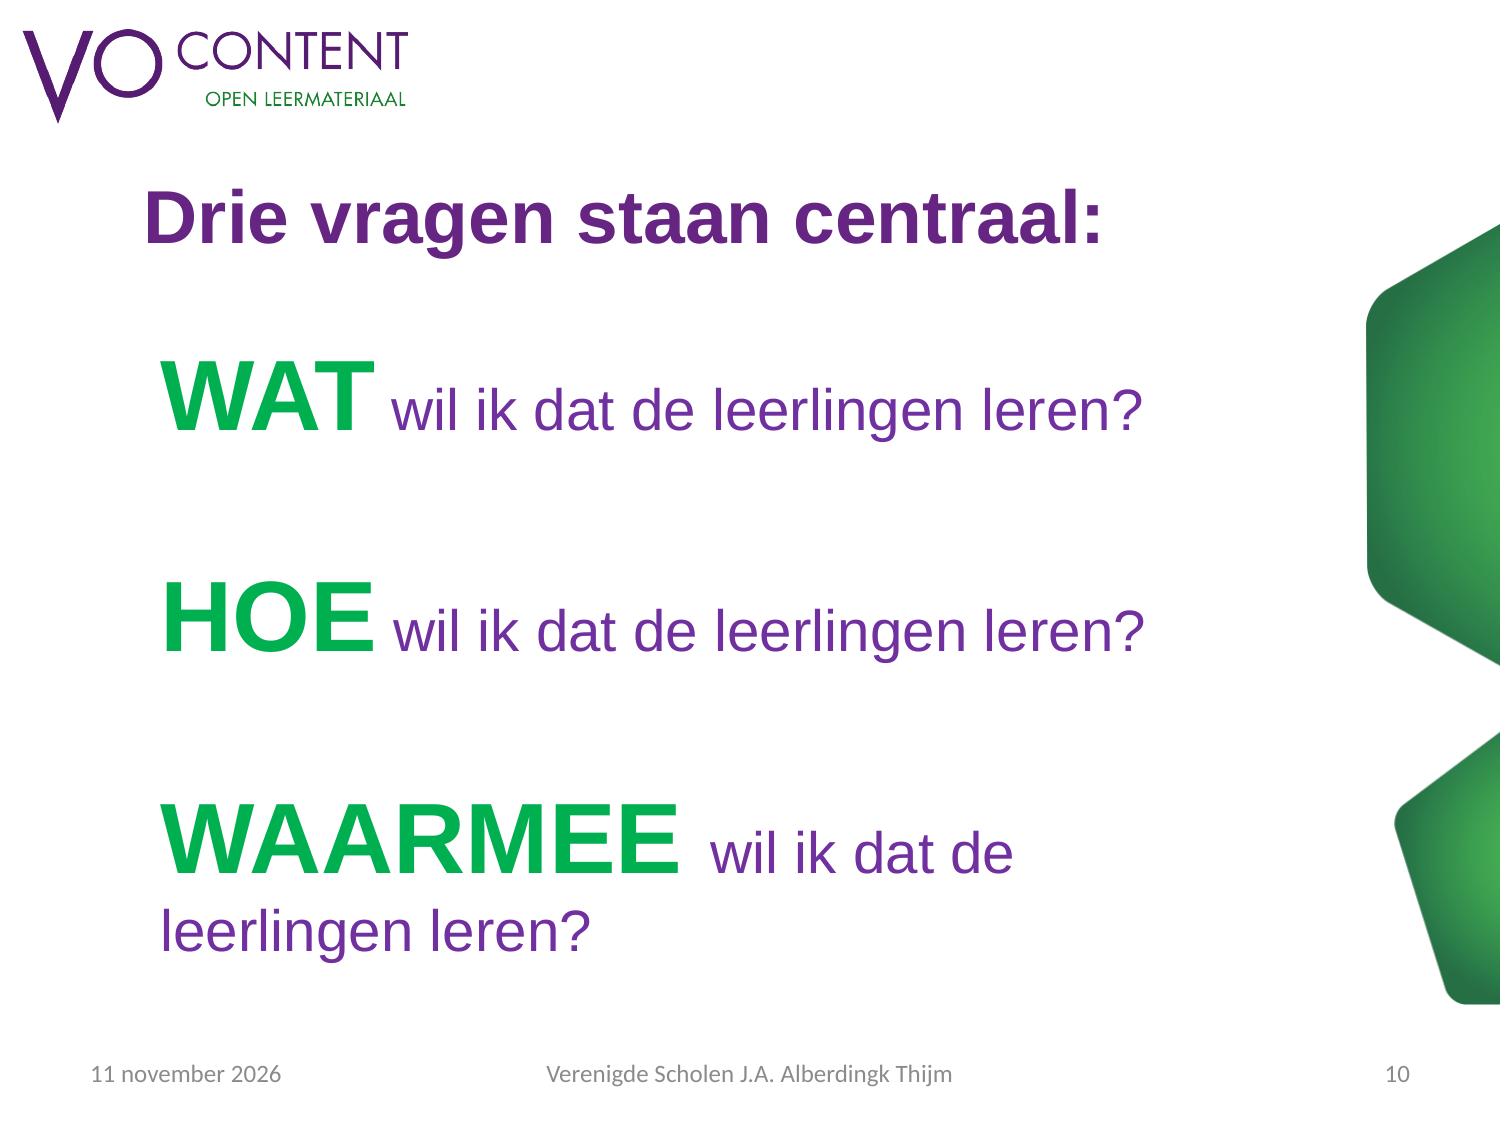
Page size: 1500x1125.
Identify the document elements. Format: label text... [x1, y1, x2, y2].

picture [1366, 222, 1500, 1005]
slide_number 10 [1074, 1042, 1425, 1103]
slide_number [75, 1042, 425, 1103]
title Drie vragen staan centraal: [128, 103, 1291, 324]
list WAT wil ik dat de leerlingen leren? HOE wil ik dat de leerlingen leren? WAARMEE wil ik dat de leerlingen leren? [145, 322, 1274, 1022]
footer Verenigde Scholen J.A. Alberdingk Thijm [512, 1042, 988, 1103]
picture [22, 29, 408, 124]
